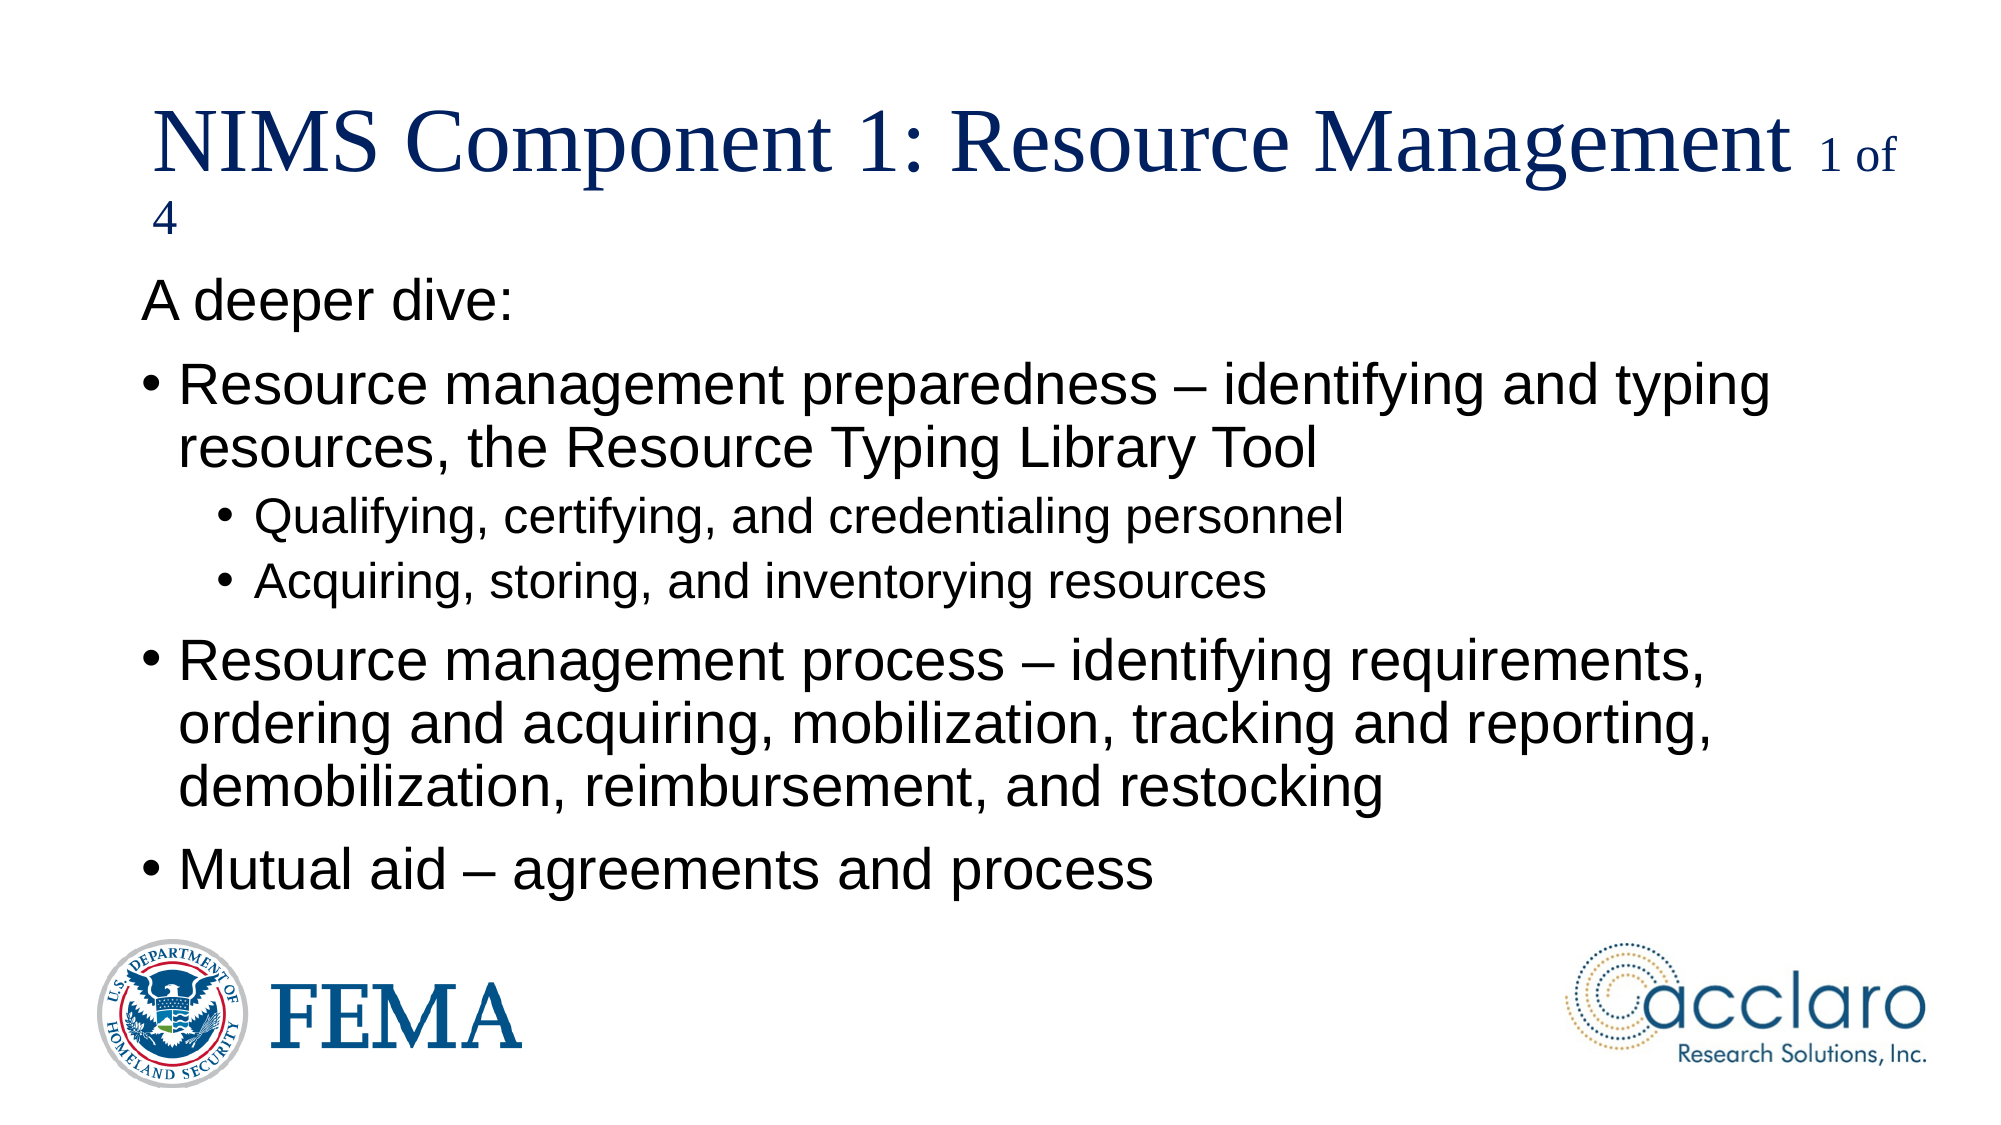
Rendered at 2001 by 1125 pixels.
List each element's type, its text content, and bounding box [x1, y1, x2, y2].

picture [97, 939, 522, 1088]
title NIMS Component 1: Resource Management 1 of 4 [137, 59, 1948, 278]
picture [1565, 943, 1926, 1066]
list A deeper dive: Resource management preparedness – identifying and typing resources, the Resource Typing Library Tool Qualifying, certifying, and credentialing personnel Acquiring, storing, and inventorying resources Resource management process – identifying requirements, ordering and acquiring, mobilization, tracking and reporting, demobilization, reimbursement, and restocking Mutual aid – agreements and process [126, 262, 1852, 977]
